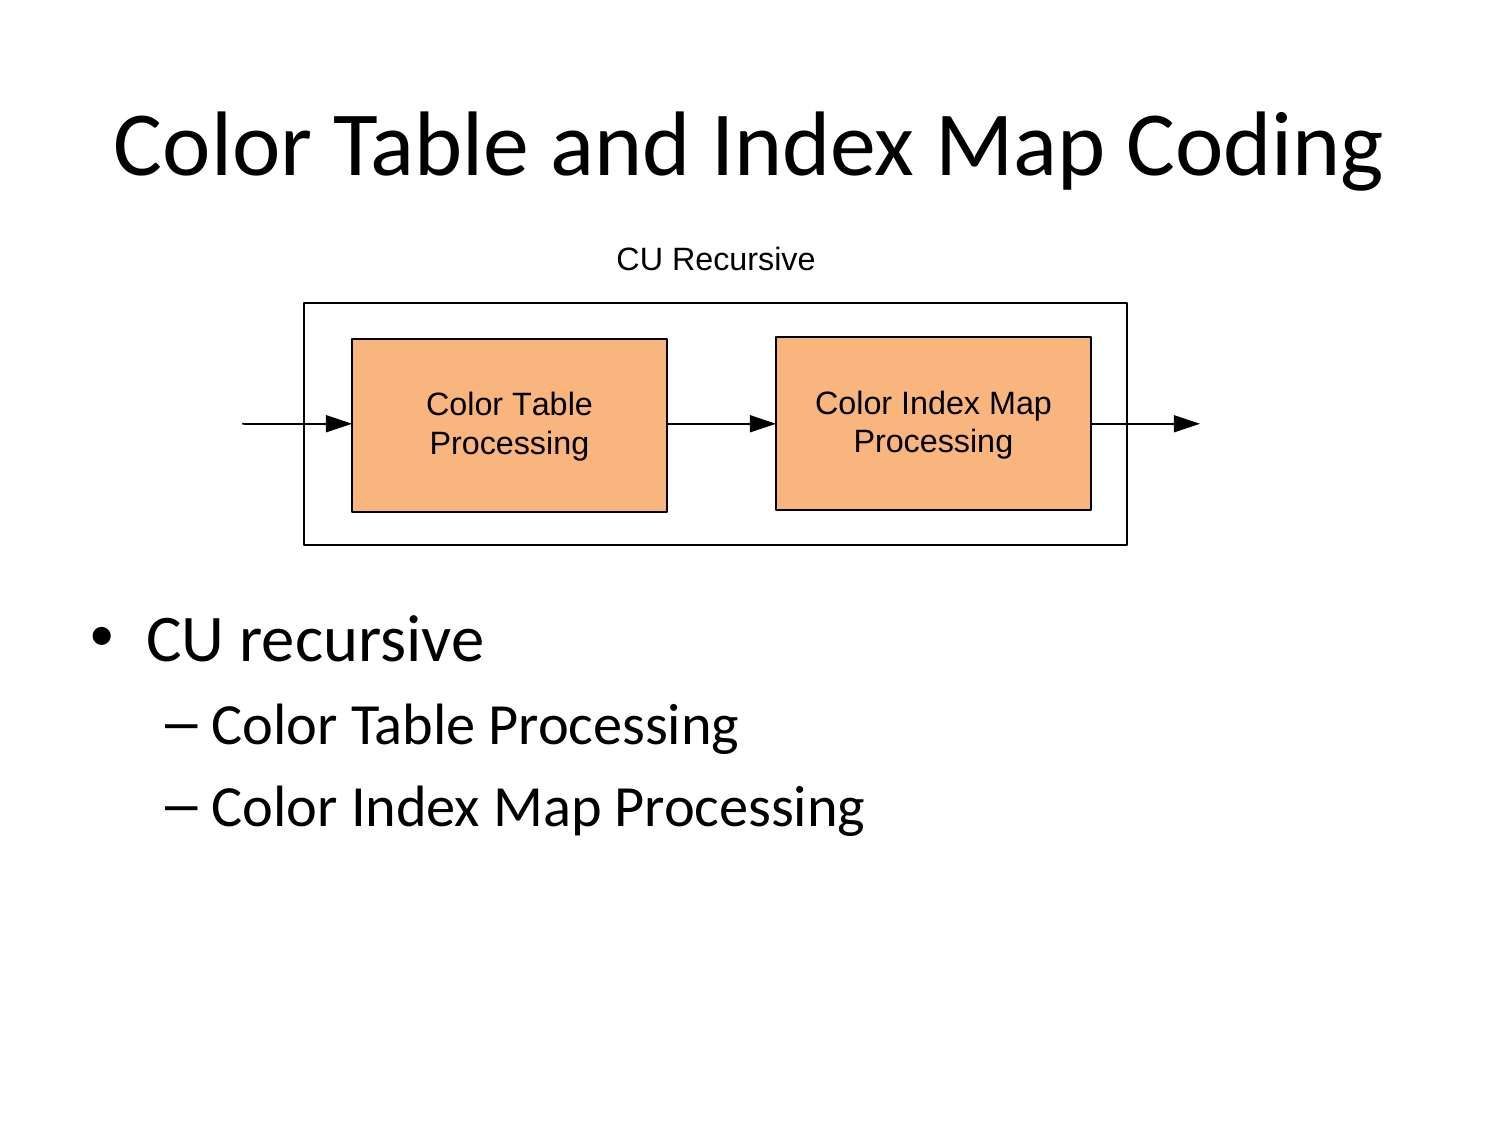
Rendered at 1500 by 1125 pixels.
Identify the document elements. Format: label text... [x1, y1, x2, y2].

list CU recursive Color Table Processing Color Index Map Processing [75, 587, 1425, 1005]
title Color Table and Index Map Coding [75, 45, 1425, 233]
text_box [212, 237, 1231, 551]
